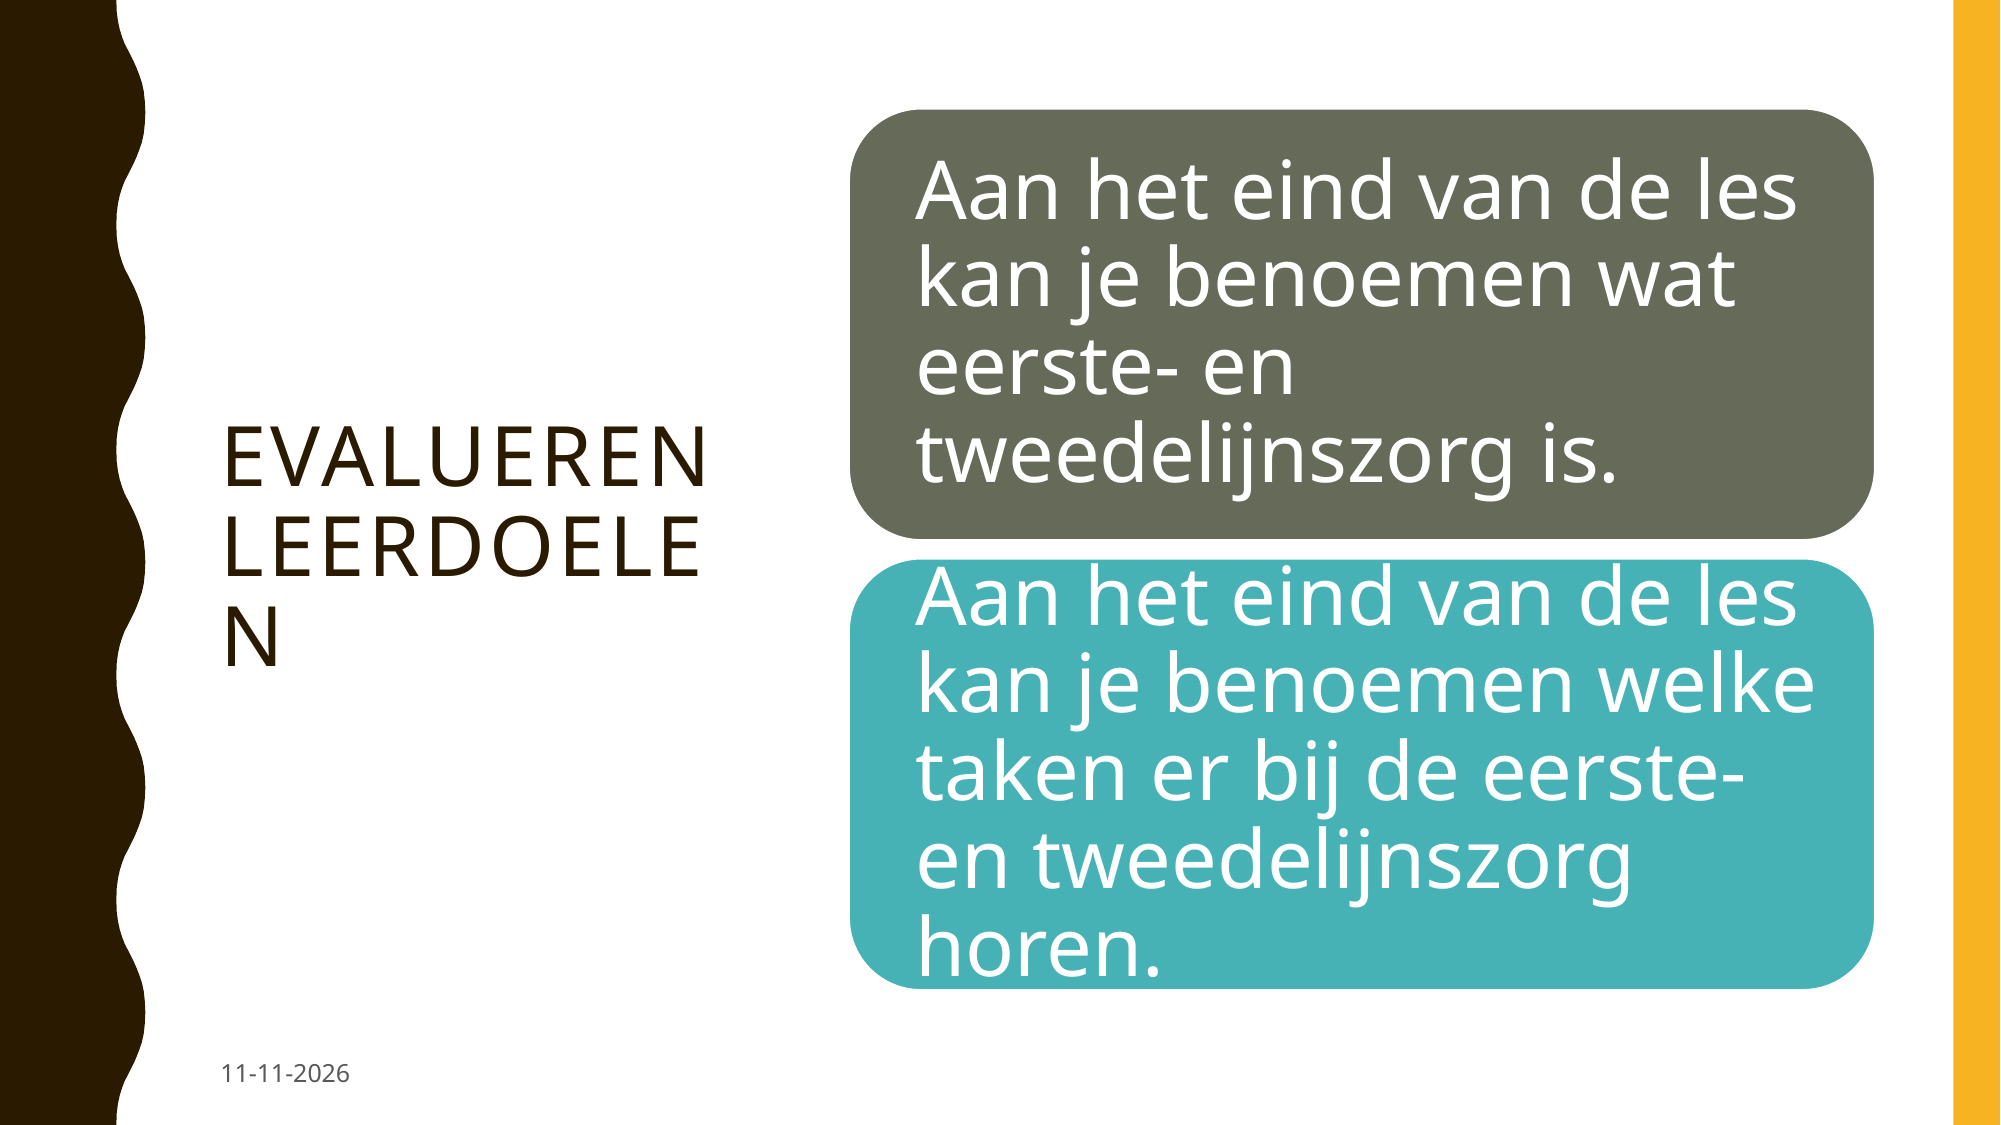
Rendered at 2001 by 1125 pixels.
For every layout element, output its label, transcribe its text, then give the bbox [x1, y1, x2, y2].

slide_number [205, 1045, 588, 1103]
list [848, 105, 1875, 993]
title Evalueren leerdoelen [205, 105, 761, 993]
